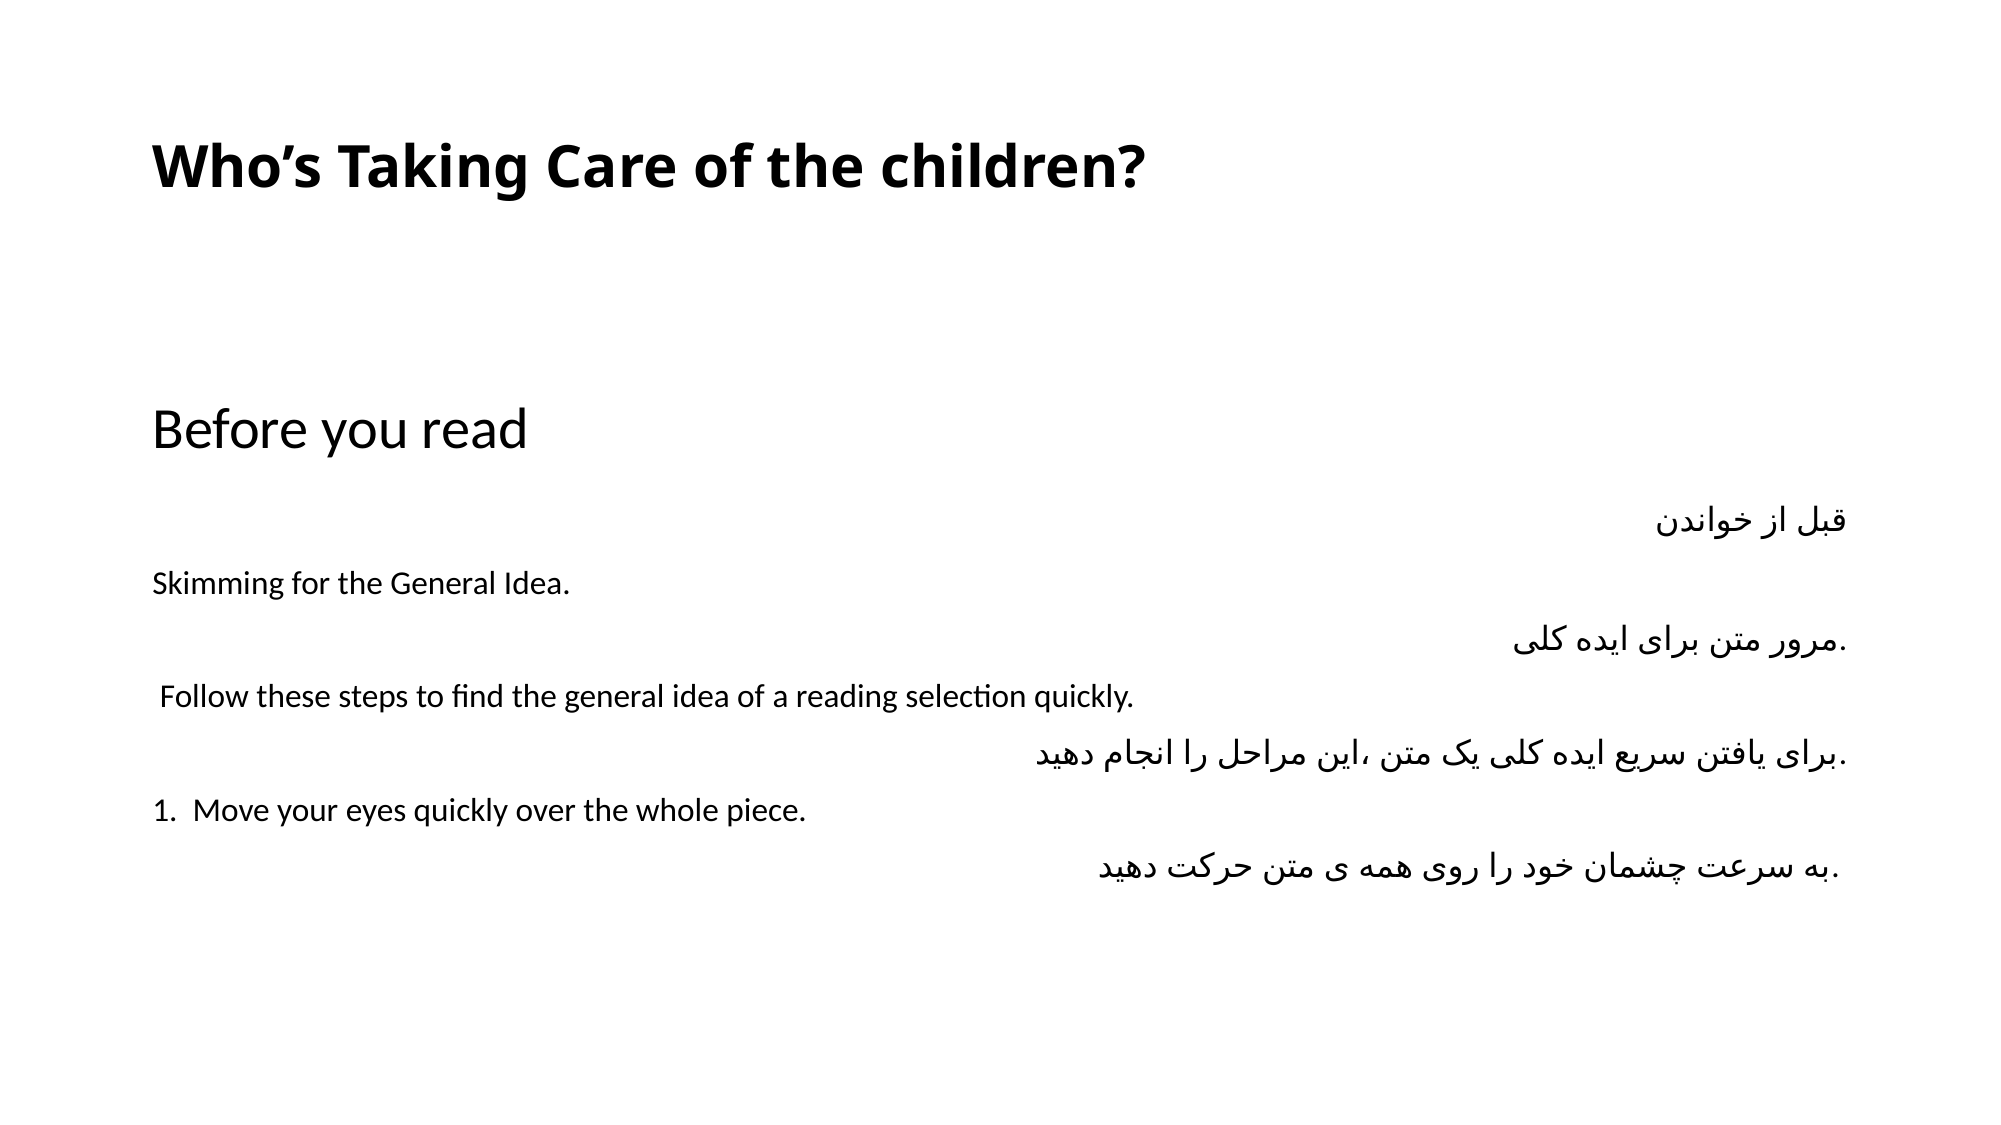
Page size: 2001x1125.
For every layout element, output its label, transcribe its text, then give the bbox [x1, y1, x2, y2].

title Who’s Taking Care of the children? [137, 59, 1863, 278]
list Before you read قبل از خواندن Skimming for the General Idea. مرور متن برای ایده کلی. Follow these steps to find the general idea of a reading selection quickly. برای یافتن سریع ایده کلی یک متن ،این مراحل را انجام دهید. 1. Move your eyes quickly over the whole piece. به سرعت چشمان خود را روی همه ی متن حرکت دهید. [137, 299, 1863, 1014]
